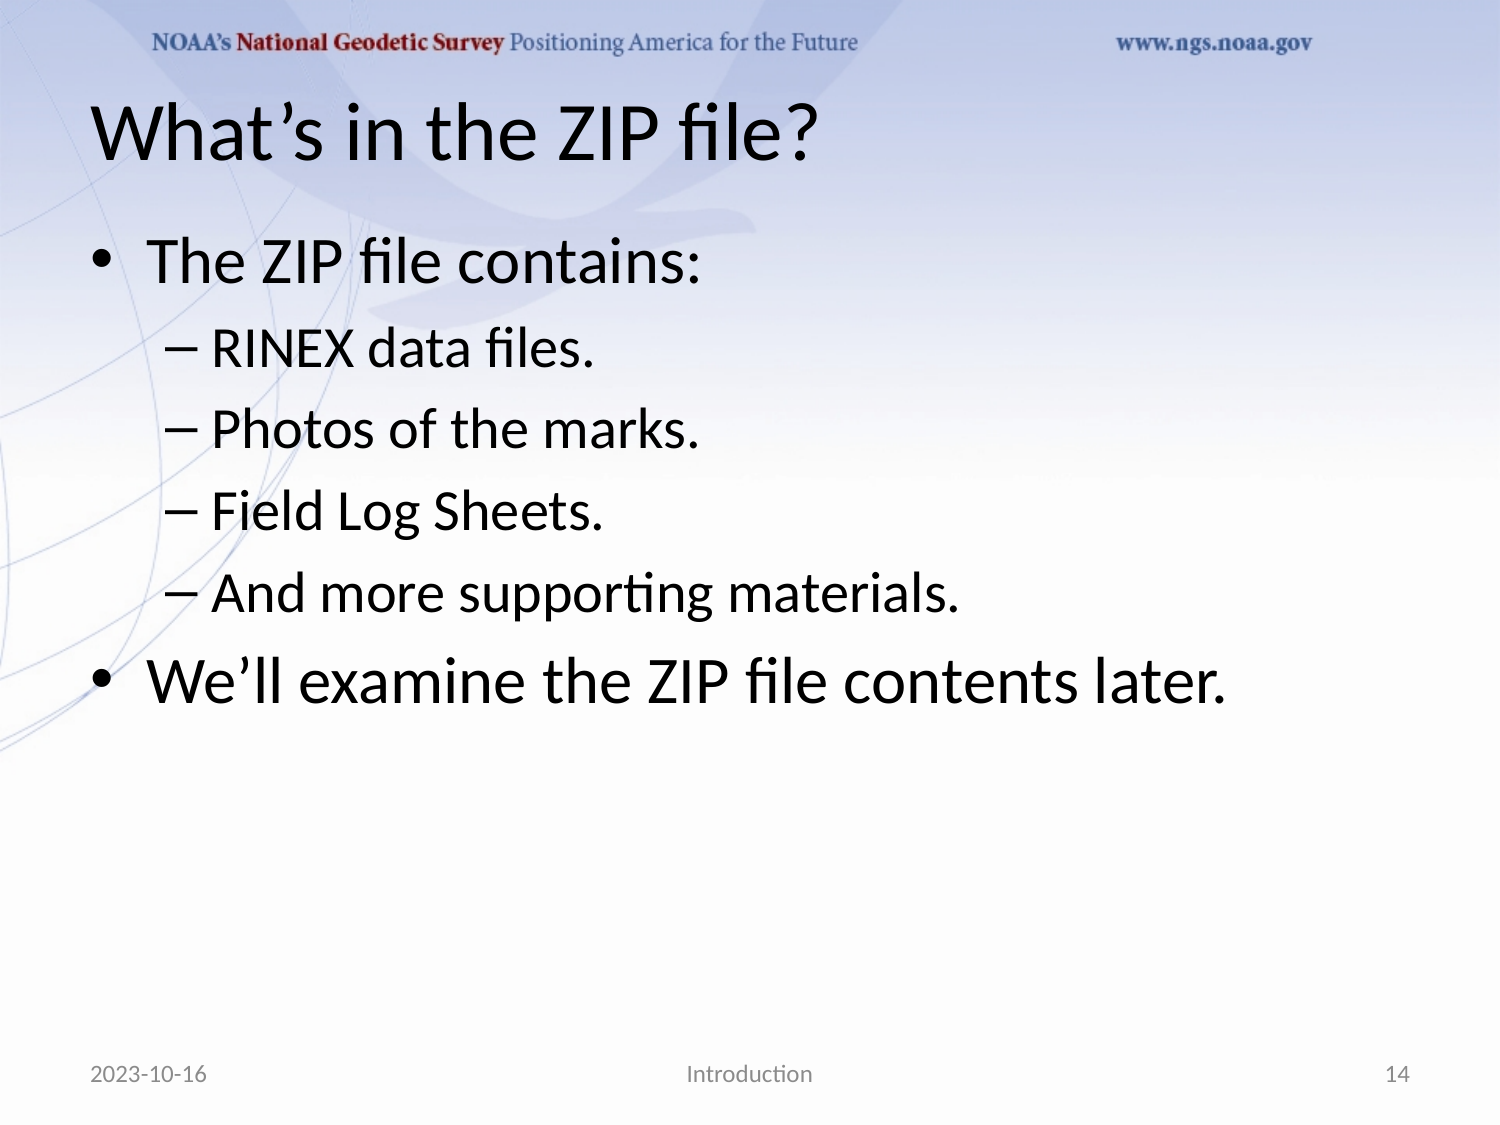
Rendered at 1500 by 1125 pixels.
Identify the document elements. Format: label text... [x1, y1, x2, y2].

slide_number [75, 1042, 425, 1103]
list The ZIP file contains: RINEX data files. Photos of the marks. Field Log Sheets. And more supporting materials. We’ll examine the ZIP file contents later. [74, 209, 1426, 1021]
footer Introduction [512, 1042, 988, 1103]
picture [0, 0, 1500, 1125]
slide_number 14 [1074, 1042, 1425, 1103]
title What’s in the ZIP file? [74, 74, 1426, 181]
